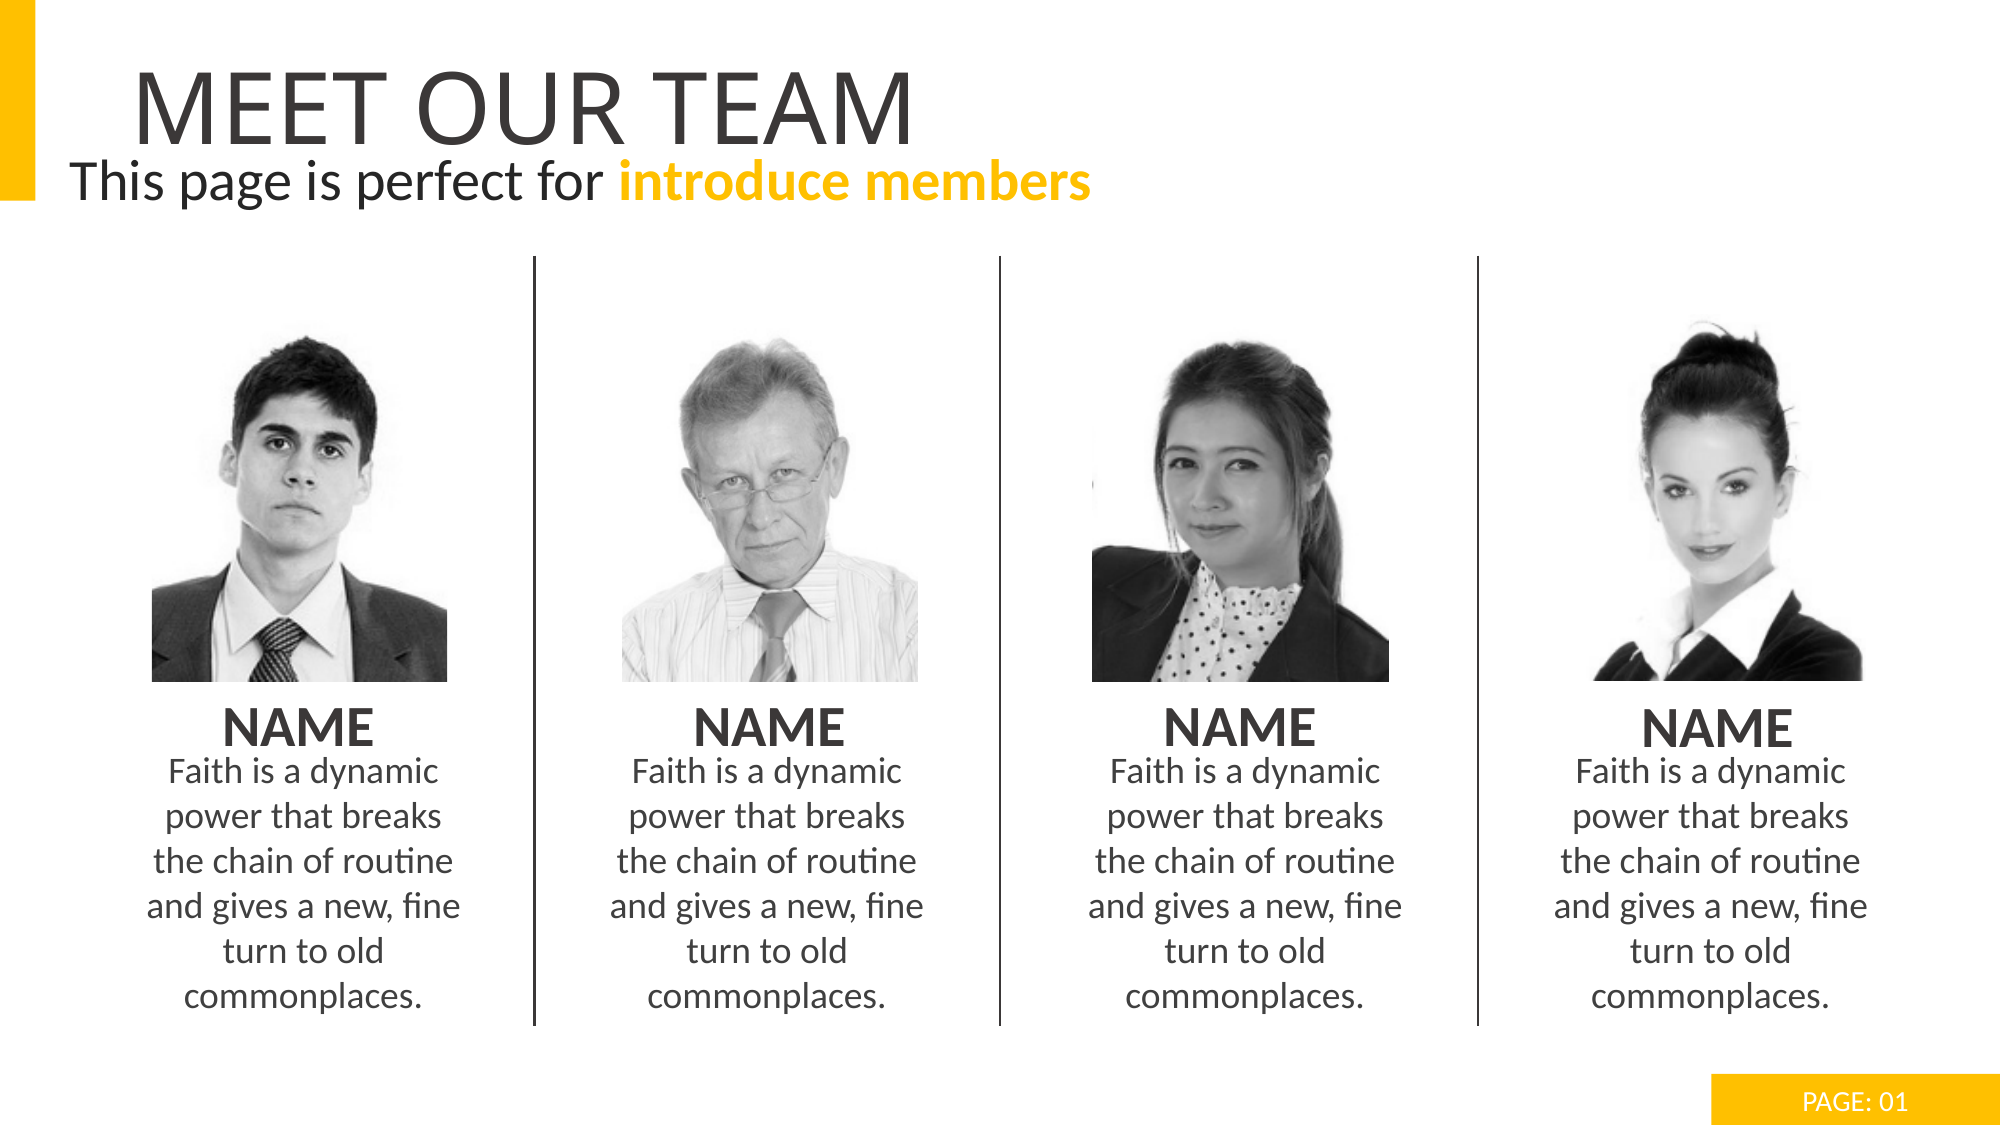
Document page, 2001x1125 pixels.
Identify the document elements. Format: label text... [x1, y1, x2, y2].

text_box PAGE: 01 [1710, 1073, 2000, 1125]
text_box Faith is a dynamic power that breaks the chain of routine and gives a new, fine turn to old commonplaces. [127, 738, 480, 1024]
text_box Faith is a dynamic power that breaks the chain of routine and gives a new, fine turn to old commonplaces. [1069, 738, 1422, 1024]
text_box Faith is a dynamic power that breaks the chain of routine and gives a new, fine turn to old commonplaces. [591, 738, 943, 1024]
text_box NAME [1149, 682, 1332, 738]
picture [151, 315, 448, 682]
text_box NAME [207, 682, 391, 738]
picture [1092, 315, 1389, 682]
text_box This page is perfect for introduce members [55, 135, 1108, 220]
text_box Faith is a dynamic power that breaks the chain of routine and gives a new, fine turn to old commonplaces. [1535, 738, 1887, 1024]
text_box [0, 0, 36, 202]
text_box NAME [678, 682, 862, 738]
text_box NAME [1626, 681, 1810, 738]
text_box MEET OUR TEAM [116, 37, 935, 135]
picture [622, 315, 918, 682]
picture [1570, 314, 1866, 681]
